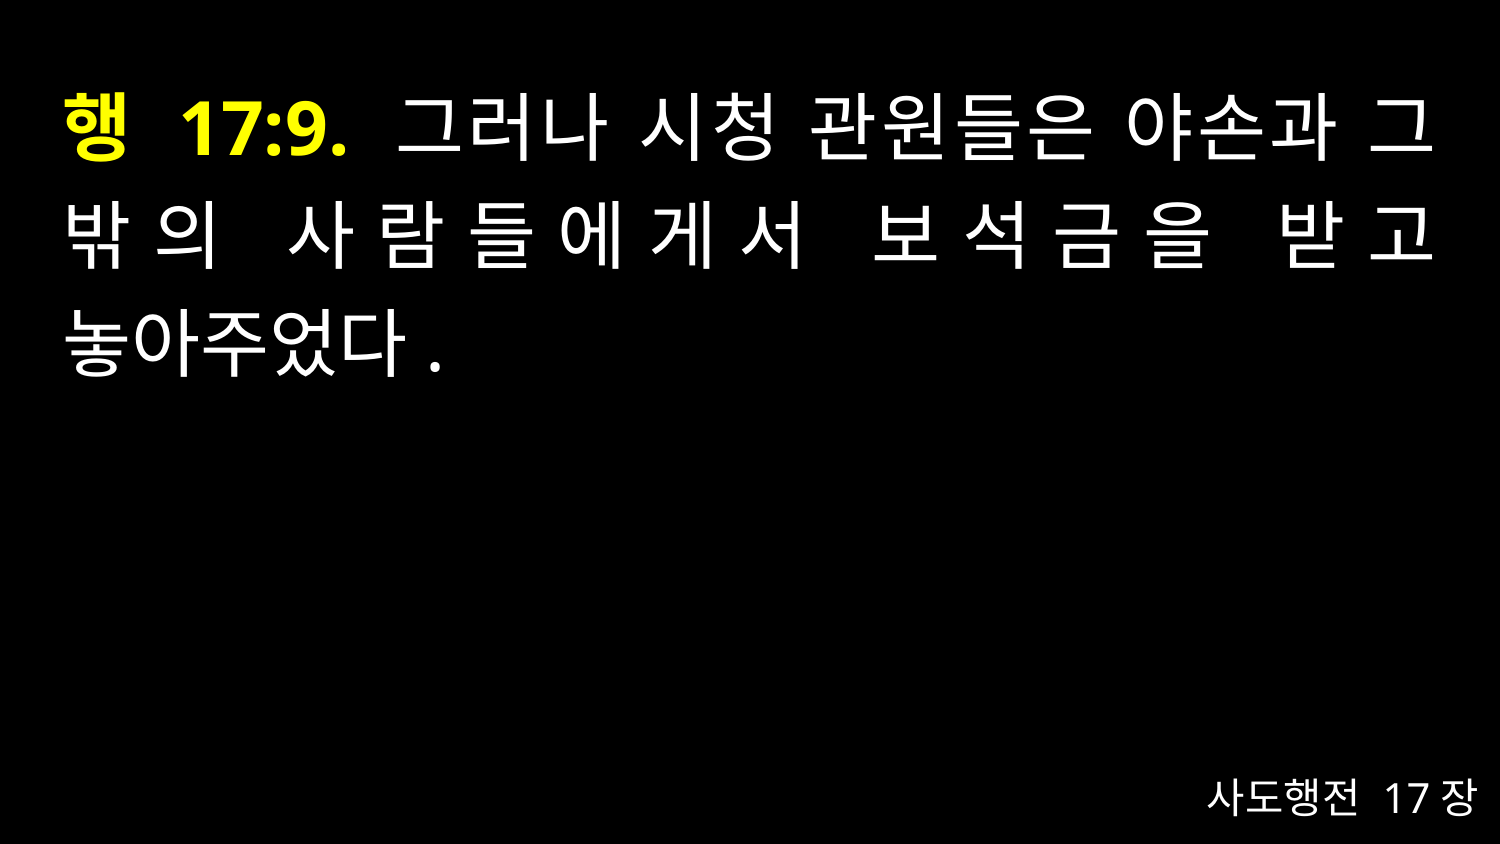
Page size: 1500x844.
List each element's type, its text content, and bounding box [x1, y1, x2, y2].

subtitle 사도행전 17장 [916, 770, 1500, 844]
title 행 17:9. 그러나 시청 관원들은 야손과 그 밖의 사람들에게서 보석금을 받고 놓아주었다. [0, 0, 1500, 844]
